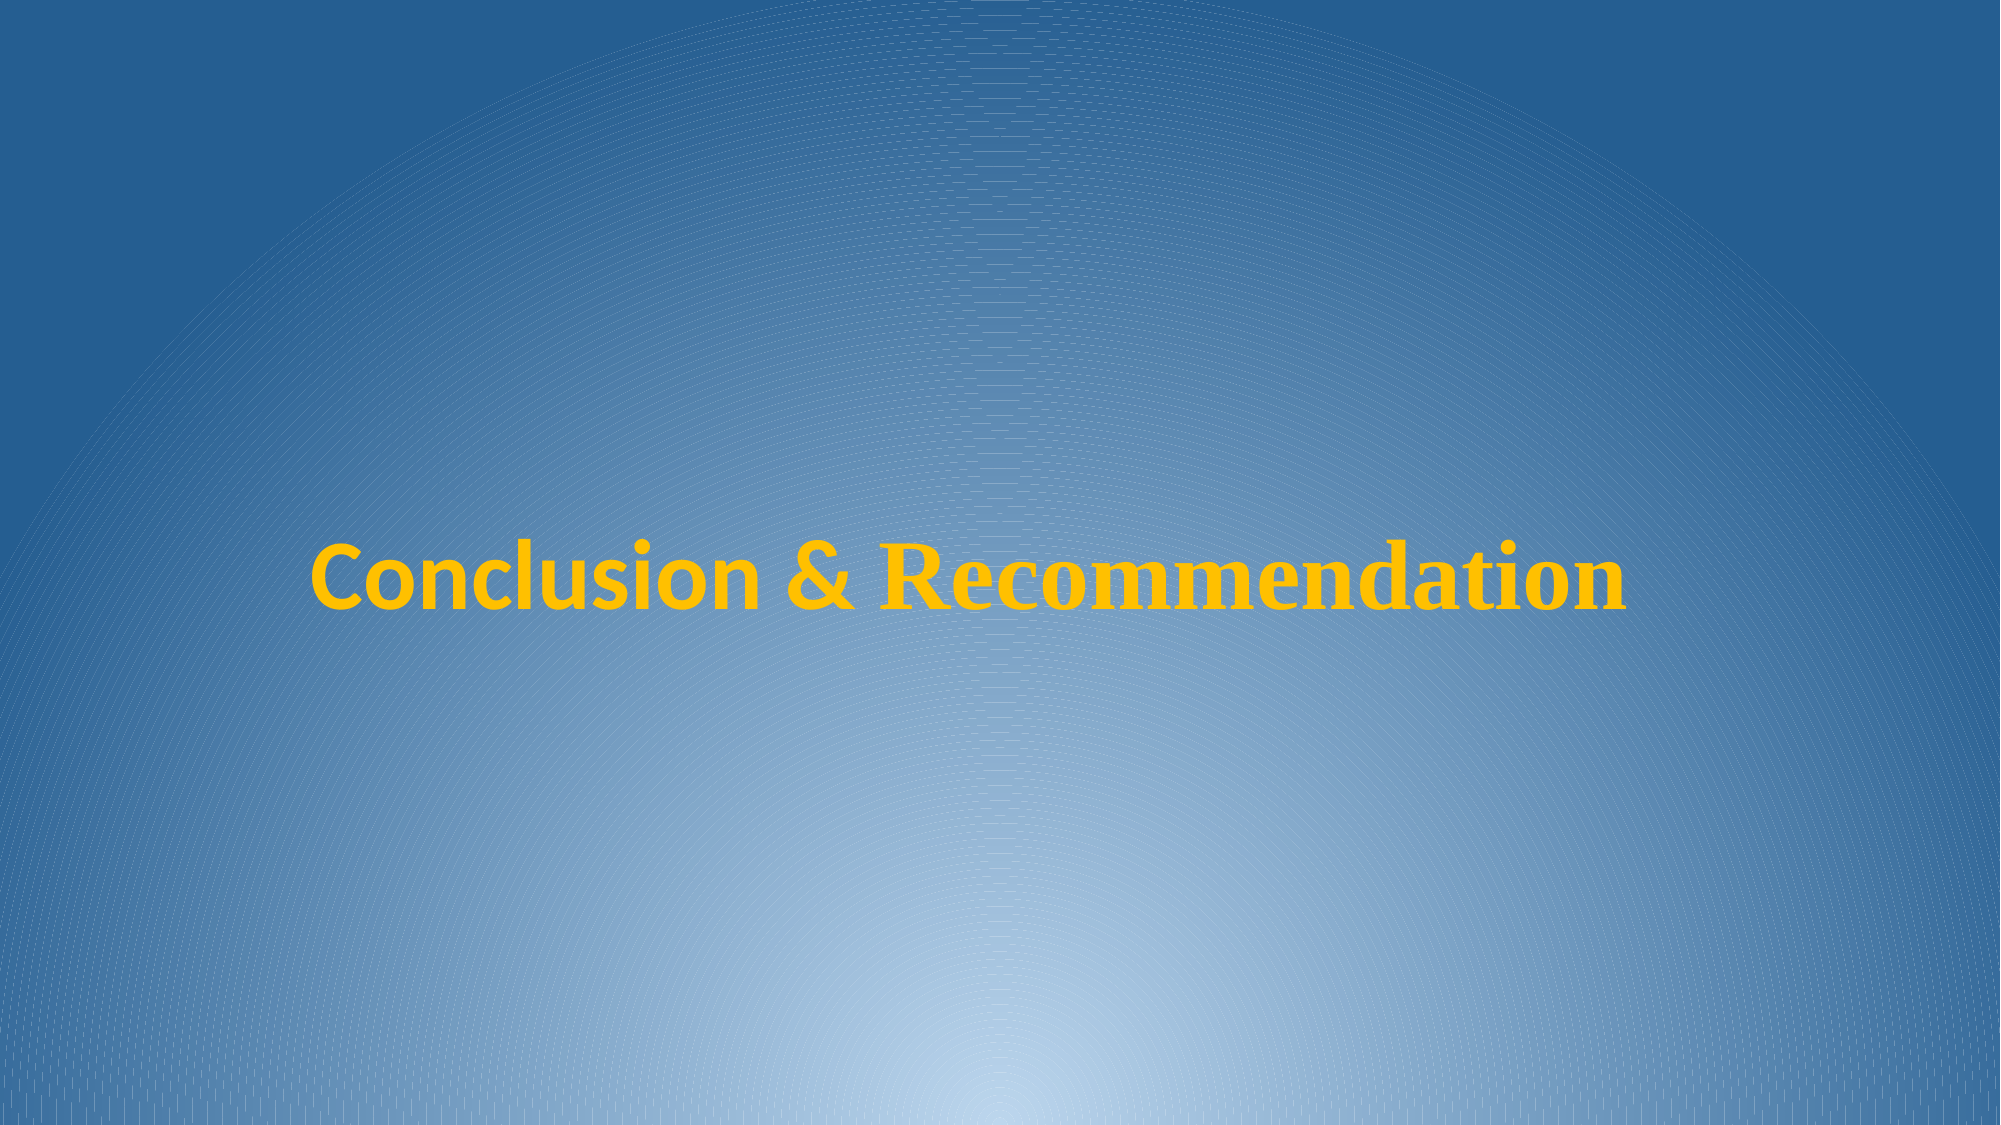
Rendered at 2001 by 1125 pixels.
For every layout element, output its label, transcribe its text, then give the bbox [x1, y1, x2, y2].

text_box Conclusion & Recommendation [295, 501, 1644, 637]
